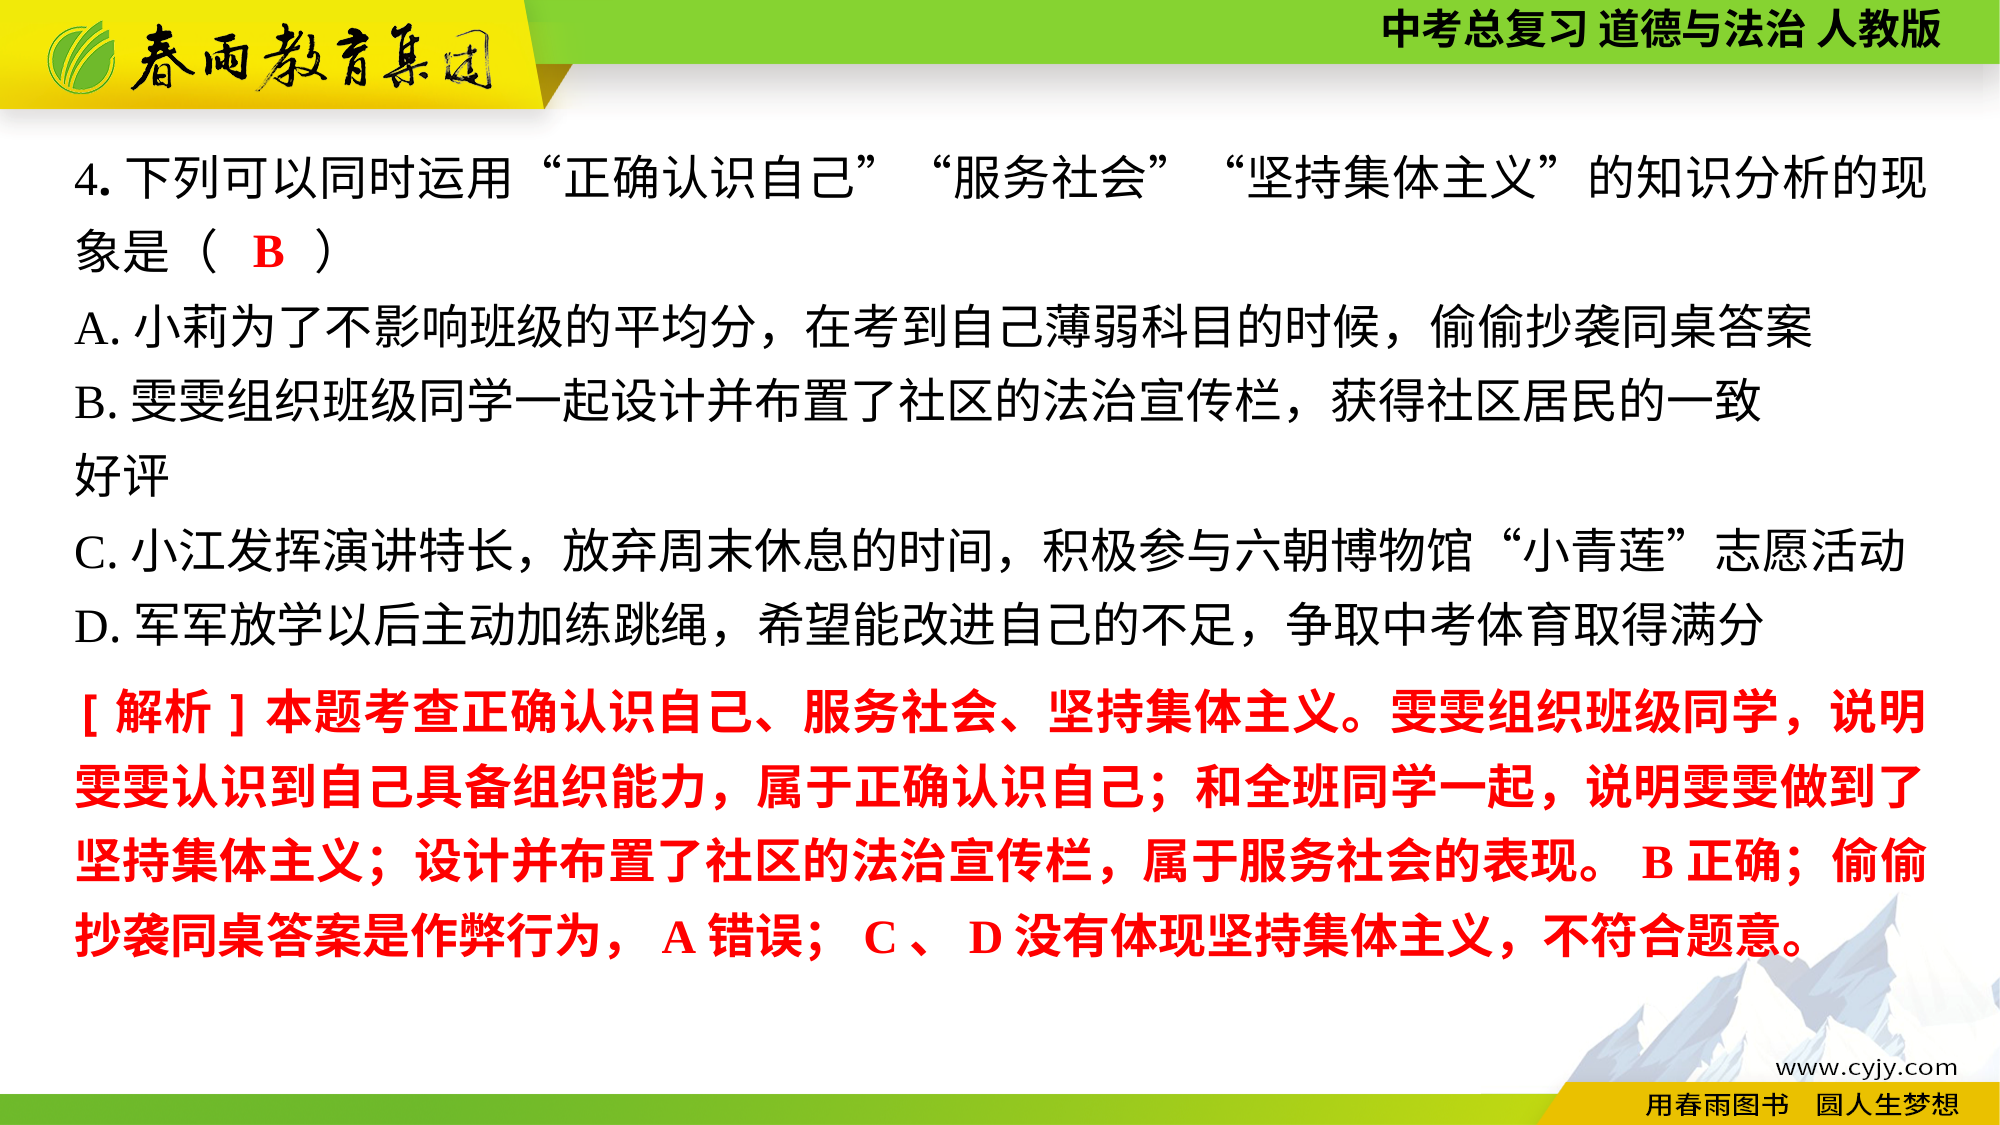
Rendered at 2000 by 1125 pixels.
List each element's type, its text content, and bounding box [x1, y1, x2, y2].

text_box [解析]本题考查正确认识自己、服务社会、坚持集体主义。雯雯组织班级同学，说明雯雯认识到自己具备组织能力，属于正确认识自己；和全班同学一起，说明雯雯做到了坚持集体主义；设计并布置了社区的法治宣传栏，属于服务社会的表现。B正确；偷偷抄袭同桌答案是作弊行为，A错误；C、D没有体现坚持集体主义，不符合题意。 [59, 656, 1944, 971]
picture [0, 0, 2000, 1125]
list 4.下列可以同时运用“正确认识自己”“服务社会”“坚持集体主义”的知识分析的现象是（ ） A.小莉为了不影响班级的平均分，在考到自己薄弱科目的时候，偷偷抄袭同桌答案 B.雯雯组织班级同学一起设计并布置了社区的法治宣传栏，获得社区居民的一致 好评 C.小江发挥演讲特长，放弃周末休息的时间，积极参与六朝博物馆“小青莲”志愿活动 D.军军放学以后主动加练跳绳，希望能改进自己的不足，争取中考体育取得满分 [59, 122, 1944, 656]
text_box B [238, 194, 300, 285]
